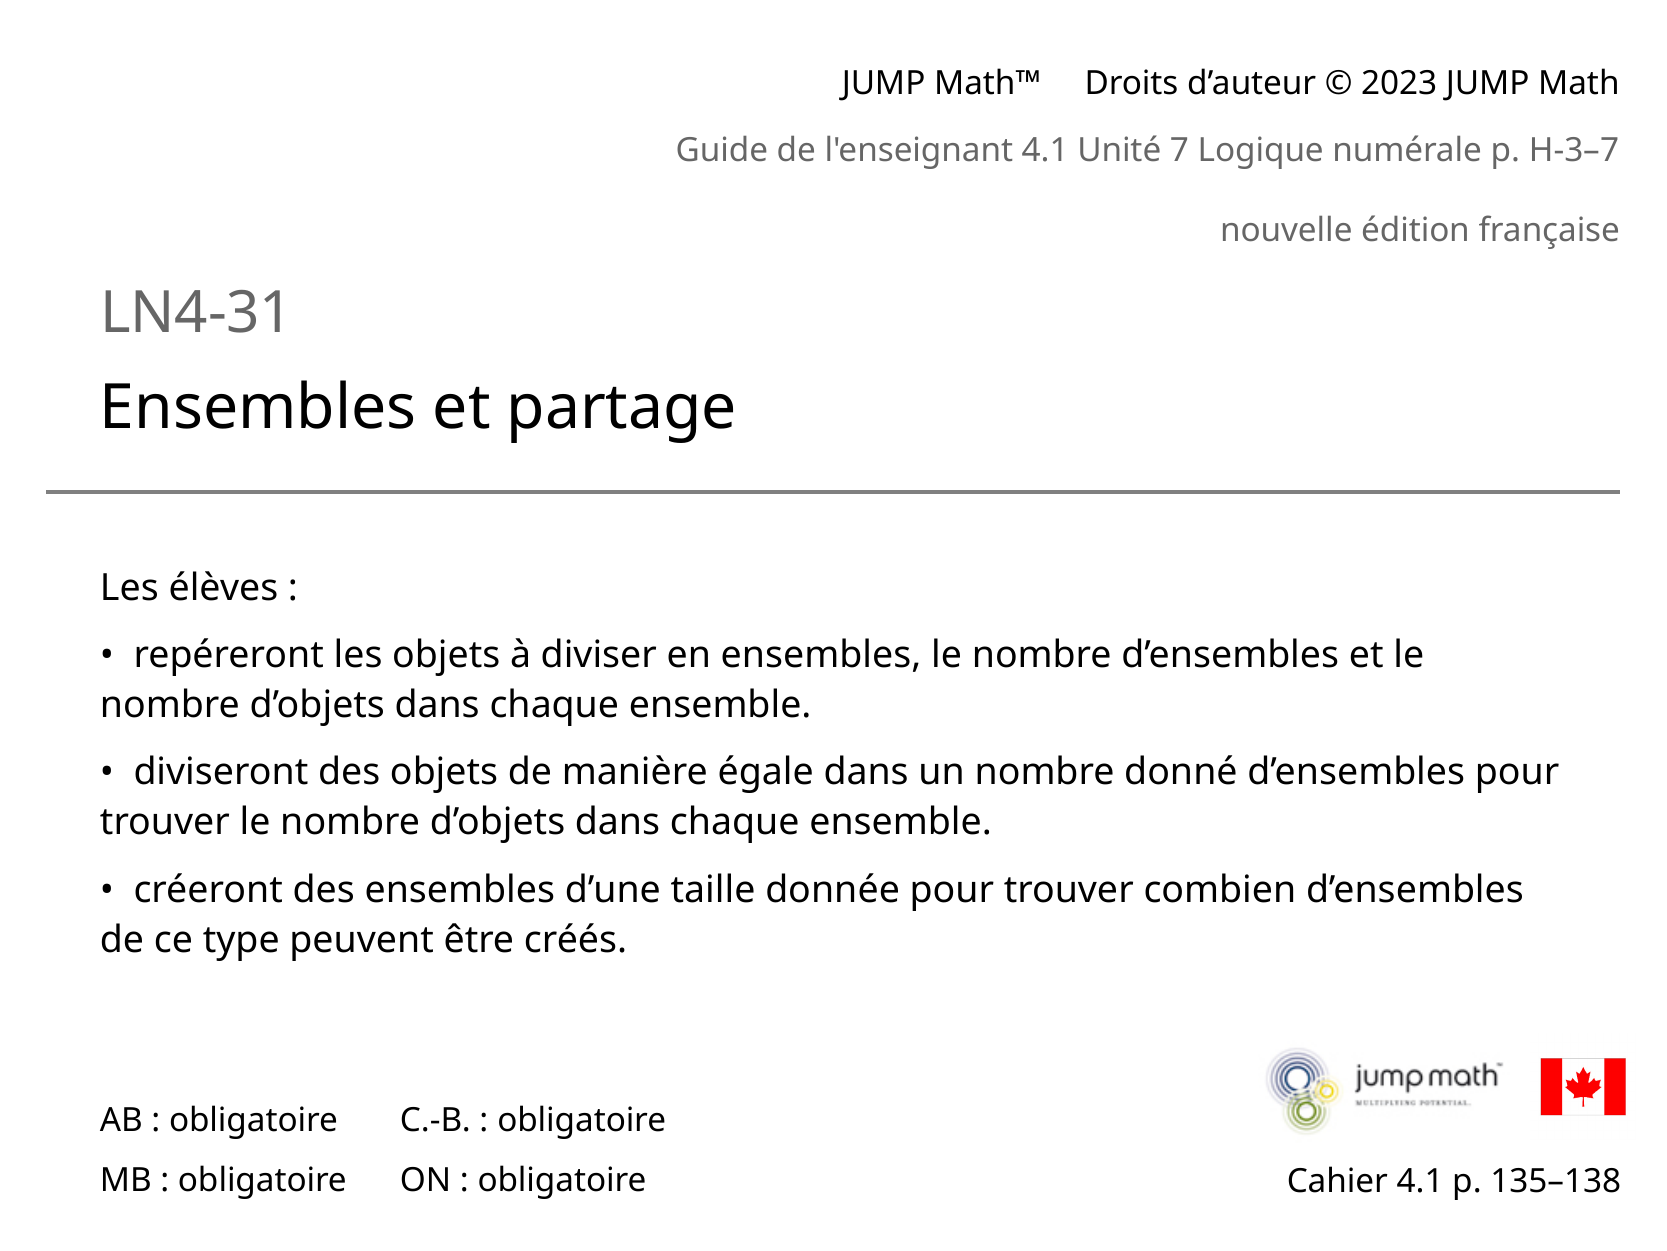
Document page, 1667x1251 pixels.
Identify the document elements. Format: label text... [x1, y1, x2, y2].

text_box LN4-31 [85, 266, 329, 352]
text_box Les élèves : • repéreront les objets à diviser en ensembles, le nombre d’ensembles et le nombre d’objets dans chaque ensemble. • diviseront des objets de manière égale dans un nombre donné d’ensembles pour trouver le nombre d’objets dans chaque ensemble. • créeront des ensembles d’une taille donnée pour trouver combien d’ensembles de ce type peuvent être créés. [85, 549, 1580, 968]
picture [1258, 1040, 1510, 1143]
text_box Ensembles et partage [85, 358, 1359, 448]
text_box Cahier 4.1 p. 135–138 [1162, 1152, 1637, 1207]
picture [1530, 1033, 1636, 1140]
text_box Guide de l'enseignant 4.1 Unité 7 Logique numérale p. H-3–7 nouvelle édition française [449, 120, 1636, 256]
text_box AB : obligatoire C.-B. : obligatoire MB : obligatoire ON : obligatoire [85, 1071, 1042, 1206]
text_box JUMP Math™ Droits d’auteur © 2023 JUMP Math [759, 54, 1636, 109]
